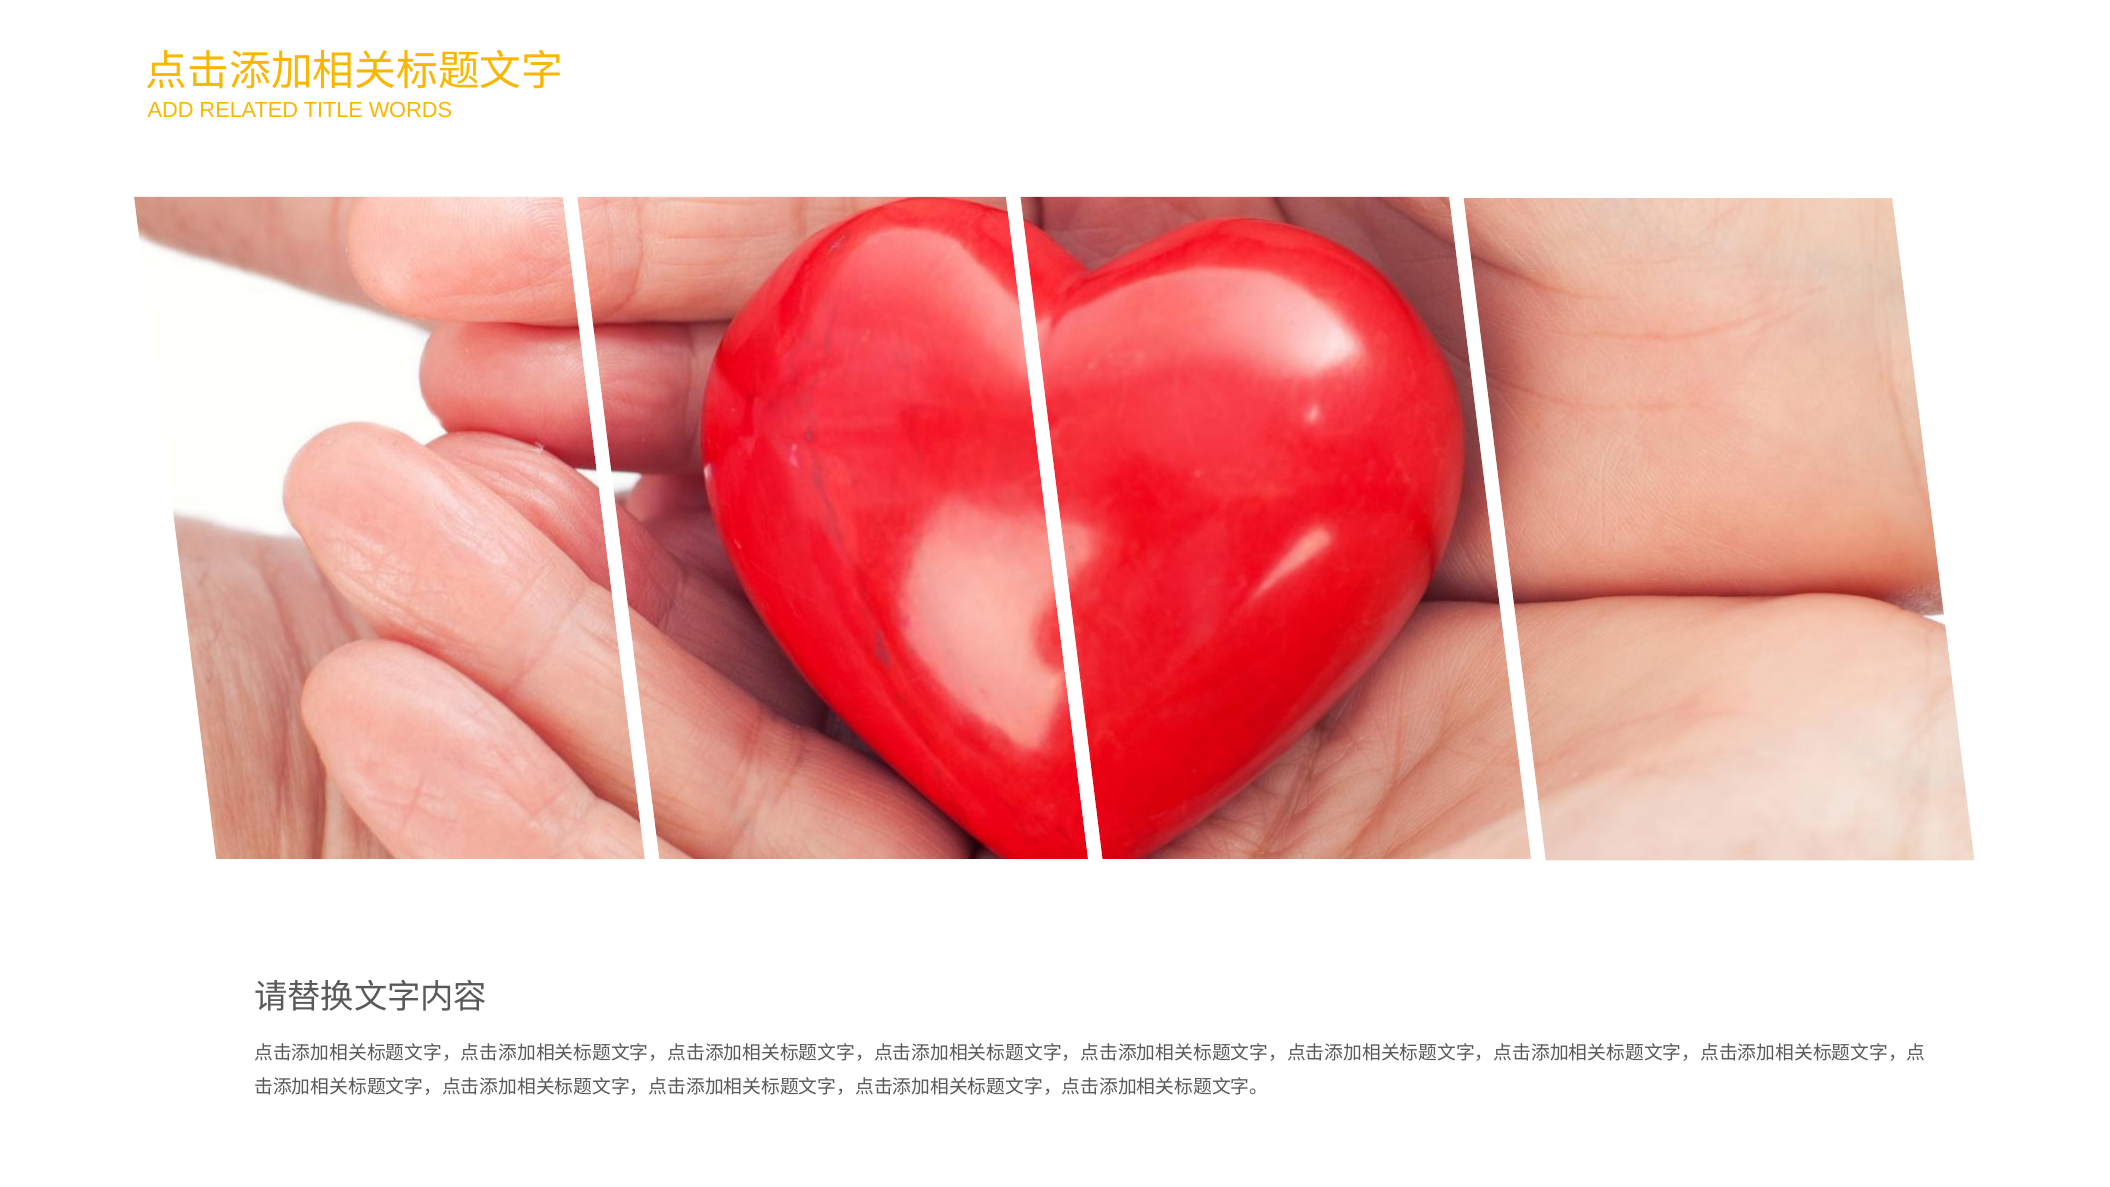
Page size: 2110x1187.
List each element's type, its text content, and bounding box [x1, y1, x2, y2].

text_box 请替换文字内容 [239, 968, 547, 1023]
text_box [1462, 197, 1976, 862]
text_box 点击添加相关标题文字 [145, 43, 564, 95]
text_box [132, 195, 646, 860]
text_box 点击添加相关标题文字，点击添加相关标题文字，点击添加相关标题文字，点击添加相关标题文字，点击添加相关标题文字，点击添加相关标题文字，点击添加相关标题文字，点击添加相关标题文字，点击添加相关标题文字，点击添加相关标题文字，点击添加相关标题文字，点击添加相关标题文字，点击添加相关标题文字。 [239, 1022, 1953, 1113]
text_box ADD RELATED TITLE WORDS [147, 96, 453, 123]
text_box [576, 195, 1090, 860]
text_box [1019, 195, 1533, 860]
